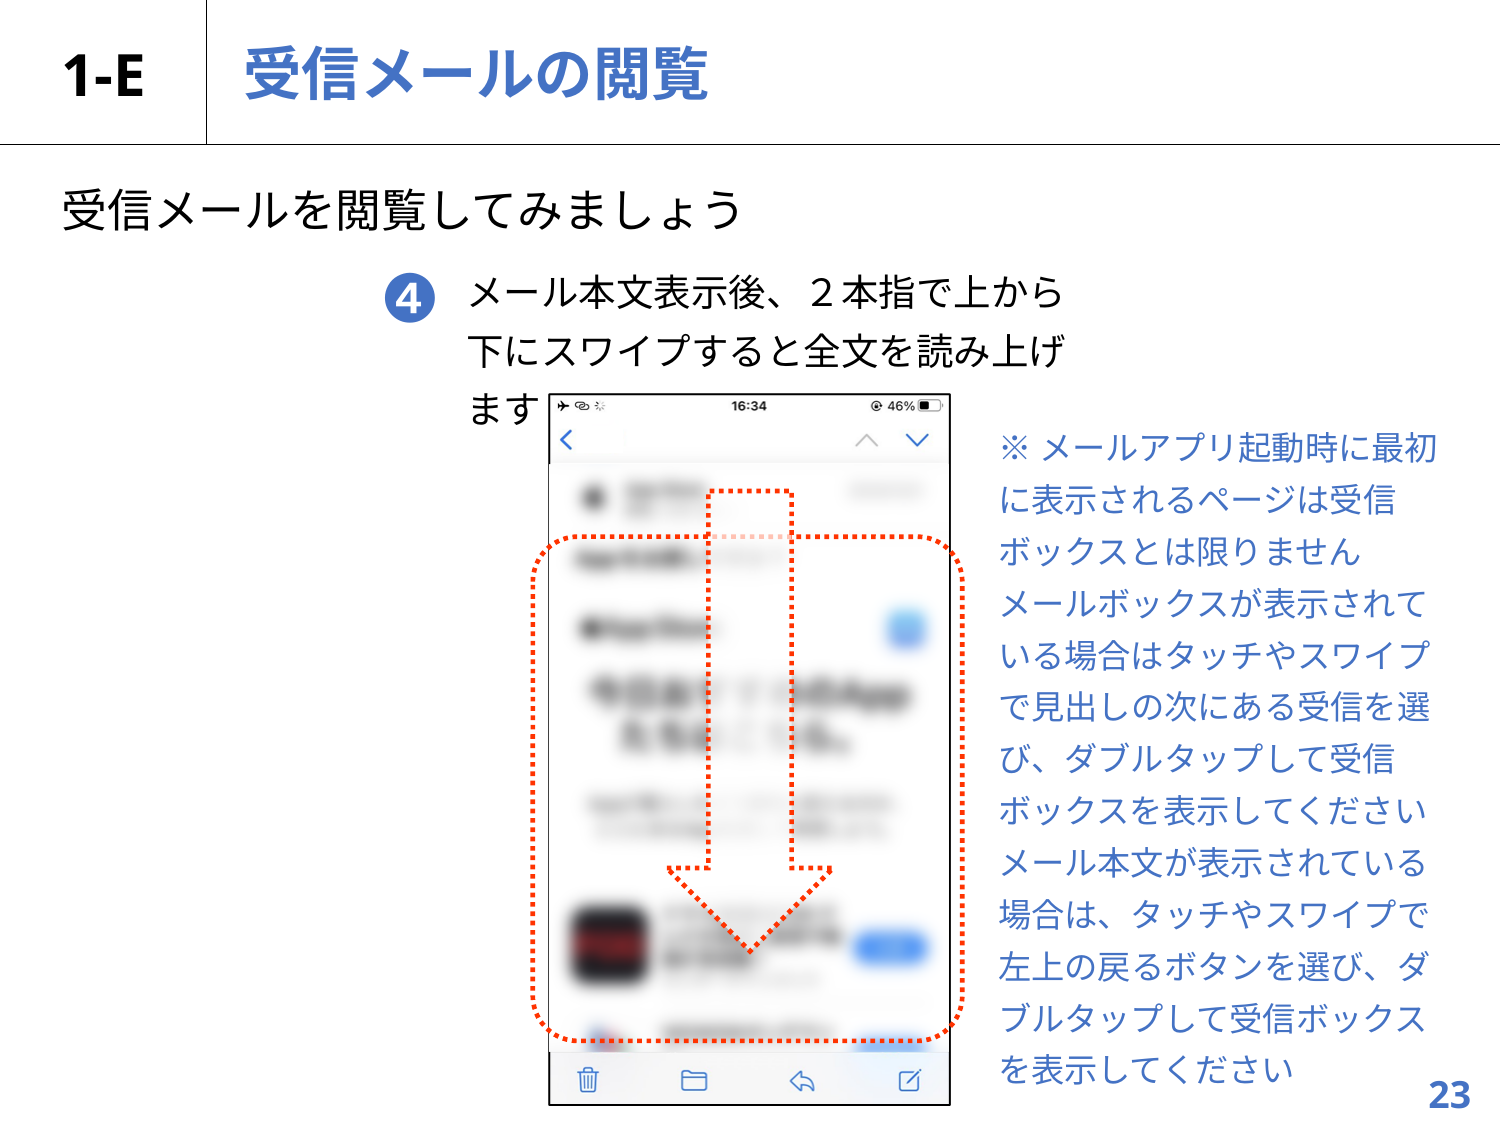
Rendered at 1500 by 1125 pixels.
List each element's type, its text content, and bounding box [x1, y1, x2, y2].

picture [548, 393, 951, 1106]
text_box 1-E [0, 0, 207, 147]
title 受信メールの閲覧 [228, 36, 1472, 116]
text_box [951, 550, 964, 1027]
text_box 受信メールを閲覧してみましょう [46, 180, 1500, 274]
text_box ❹ [365, 274, 442, 343]
text_box 23 [1399, 1063, 1500, 1123]
text_box メール本文表示後、２本指で上から下にスワイプすると全文を読み上げます [451, 274, 1100, 439]
text_box [531, 546, 548, 1031]
text_box ※メールアプリ起動時に最初に表示されるページは受信ボックスとは限りません メールボックスが表示されている場合はタッチやスワイプで見出しの次にある受信を選び、ダブルタップして受信ボックスを表示してください メール本文が表示されている場合は、タッチやスワイプで左上の戻るボタンを選び、ダブルタップして受信ボックスを表示してください [983, 408, 1461, 1097]
